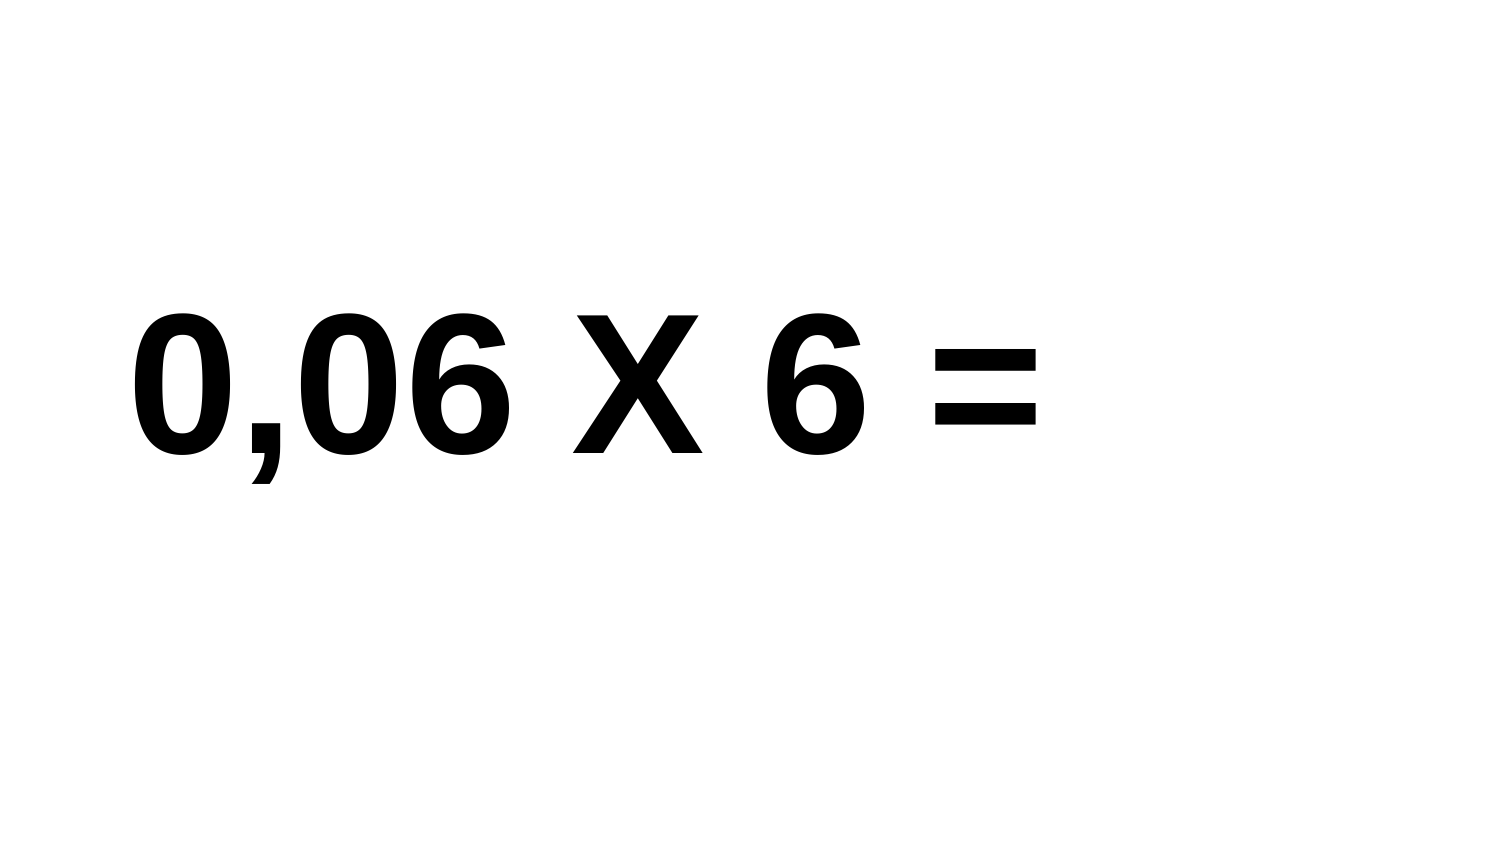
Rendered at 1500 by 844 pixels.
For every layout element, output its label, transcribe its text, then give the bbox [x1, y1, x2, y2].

text_box 0,06 X 6 = [112, 318, 1388, 509]
